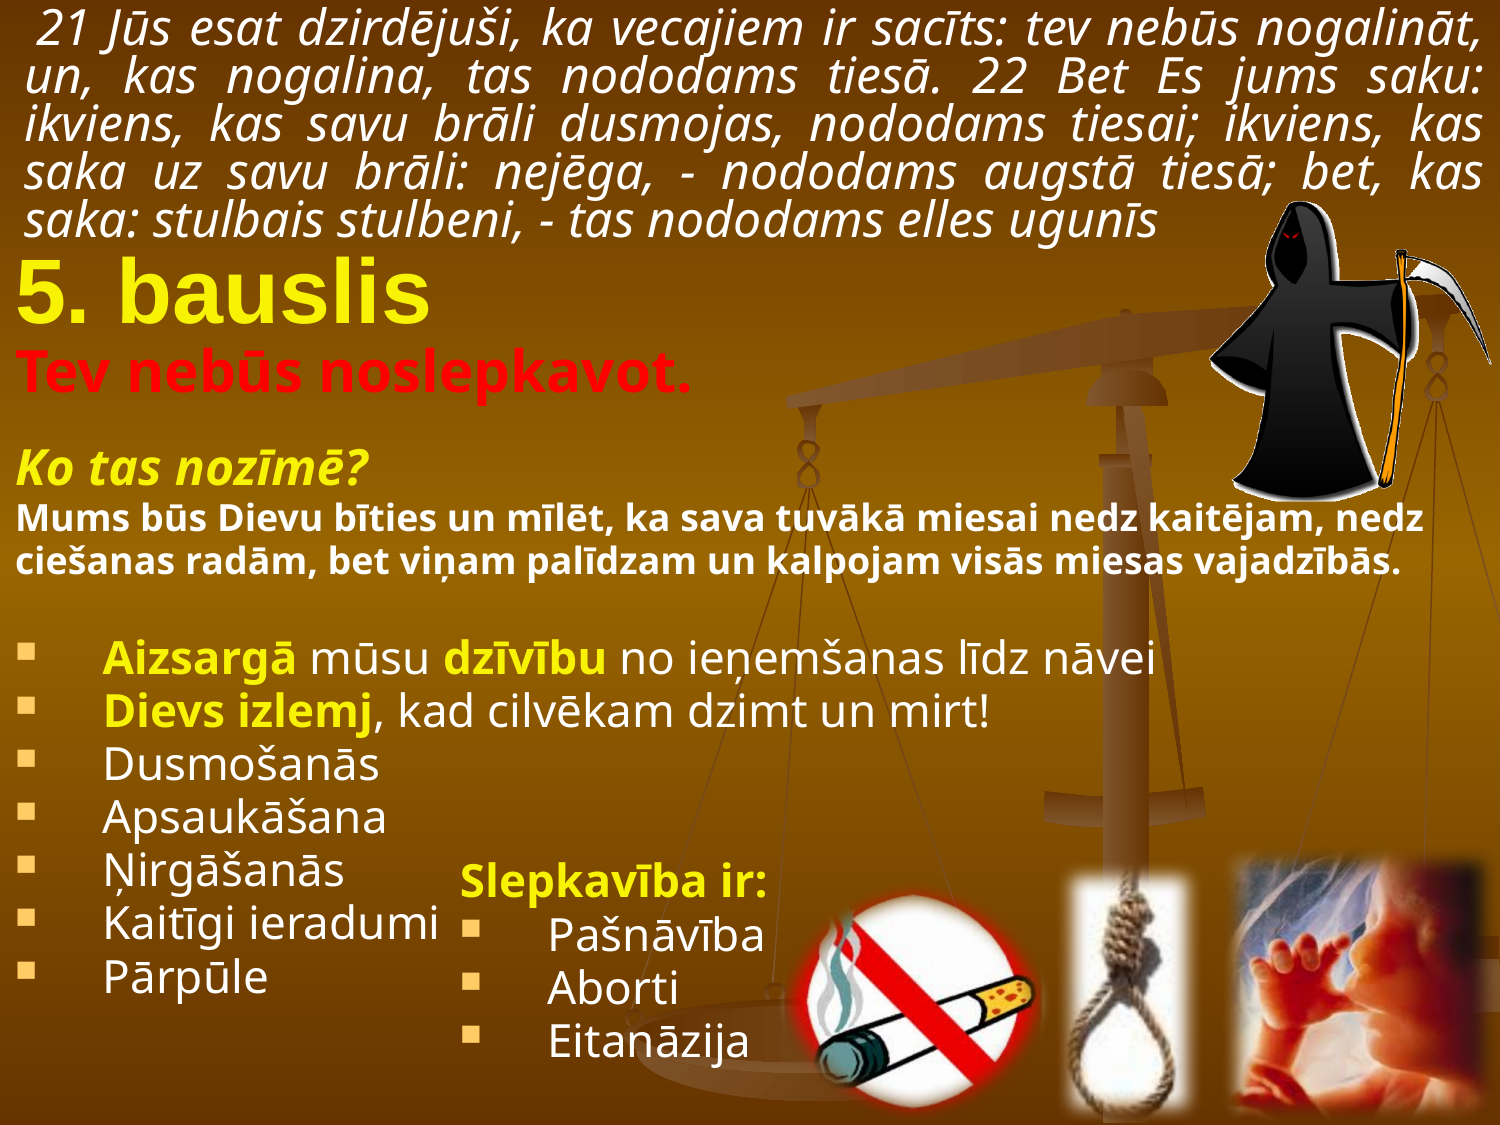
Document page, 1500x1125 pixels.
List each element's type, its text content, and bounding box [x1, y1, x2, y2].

text_box 21 Jūs esat dzirdējuši, ka vecajiem ir sacīts: tev nebūs nogalināt, un, kas nogalina, tas nododams tiesā. 22 Bet Es jums saku: ikviens, kas savu brāli dusmojas, nododams tiesai; ikviens, kas saka uz savu brāli: nejēga, - nododams augstā tiesā; bet, kas saka: stulbais stulbeni, - tas nododams elles ugunīs [0, 0, 1500, 256]
picture [1219, 843, 1500, 1125]
title 5. bauslis [0, 257, 1114, 317]
list Tev nebūs noslepkavot. Ko tas nozīmē? Mums būs Dievu bīties un mīlēt, ka sava tuvākā miesai nedz kaitējam, nedz ciešanas radām, bet viņam palīdzam un kalpojam visās miesas vajadzībās. Aizsargā mūsu dzīvību no ieņemšanas līdz nāvei Dievs izlemj, kad cilvēkam dzimt un mirt! Dusmošanās Apsaukāšana Ņirgāšanās Kaitīgi ieradumi Pārpūle [0, 339, 1500, 1125]
text_box Slepkavība ir: Pašnāvība Aborti Eitanāzija [445, 855, 1196, 1074]
picture [1206, 198, 1500, 502]
picture [773, 858, 1205, 1125]
